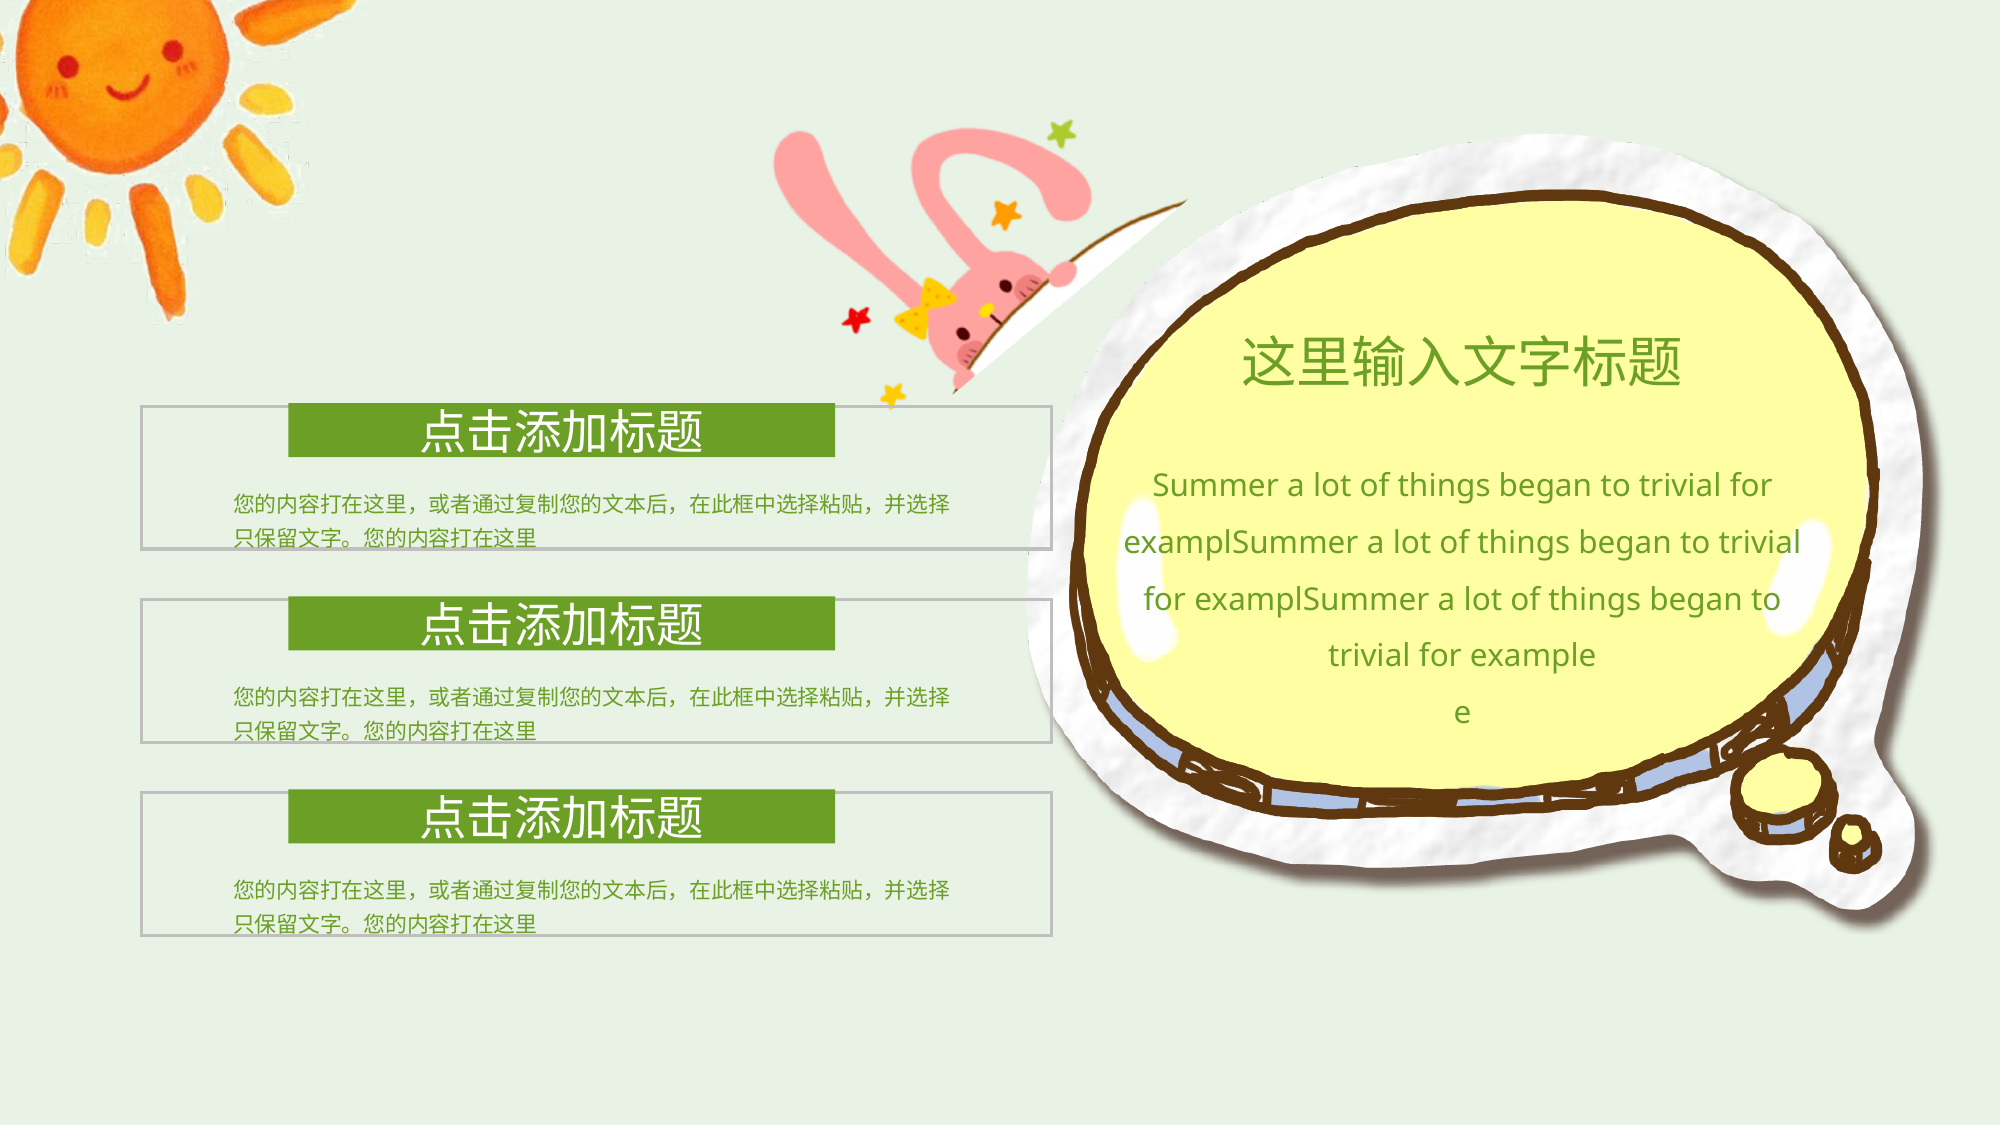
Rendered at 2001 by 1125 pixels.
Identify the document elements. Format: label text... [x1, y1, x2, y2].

text_box 点击添加标题 [475, 402, 836, 458]
text_box [475, 405, 971, 477]
text_box 您的内容打在这里，或者通过复制您的文本后，在此框中选择粘贴，并选择只保留文字。您的内容打在这里 [222, 670, 971, 749]
text_box [141, 546, 222, 550]
text_box 您的内容打在这里，或者通过复制您的文本后，在此框中选择粘贴，并选择只保留文字。您的内容打在这里 [222, 863, 971, 943]
text_box [141, 598, 971, 743]
picture [598, 0, 2000, 992]
text_box 点击添加标题 [287, 595, 836, 651]
text_box 您的内容打在这里，或者通过复制您的文本后，在此框中选择粘贴，并选择只保留文字。您的内容打在这里 [222, 477, 971, 556]
text_box 点击添加标题 [287, 788, 836, 844]
picture [0, 0, 475, 546]
text_box [141, 791, 971, 936]
